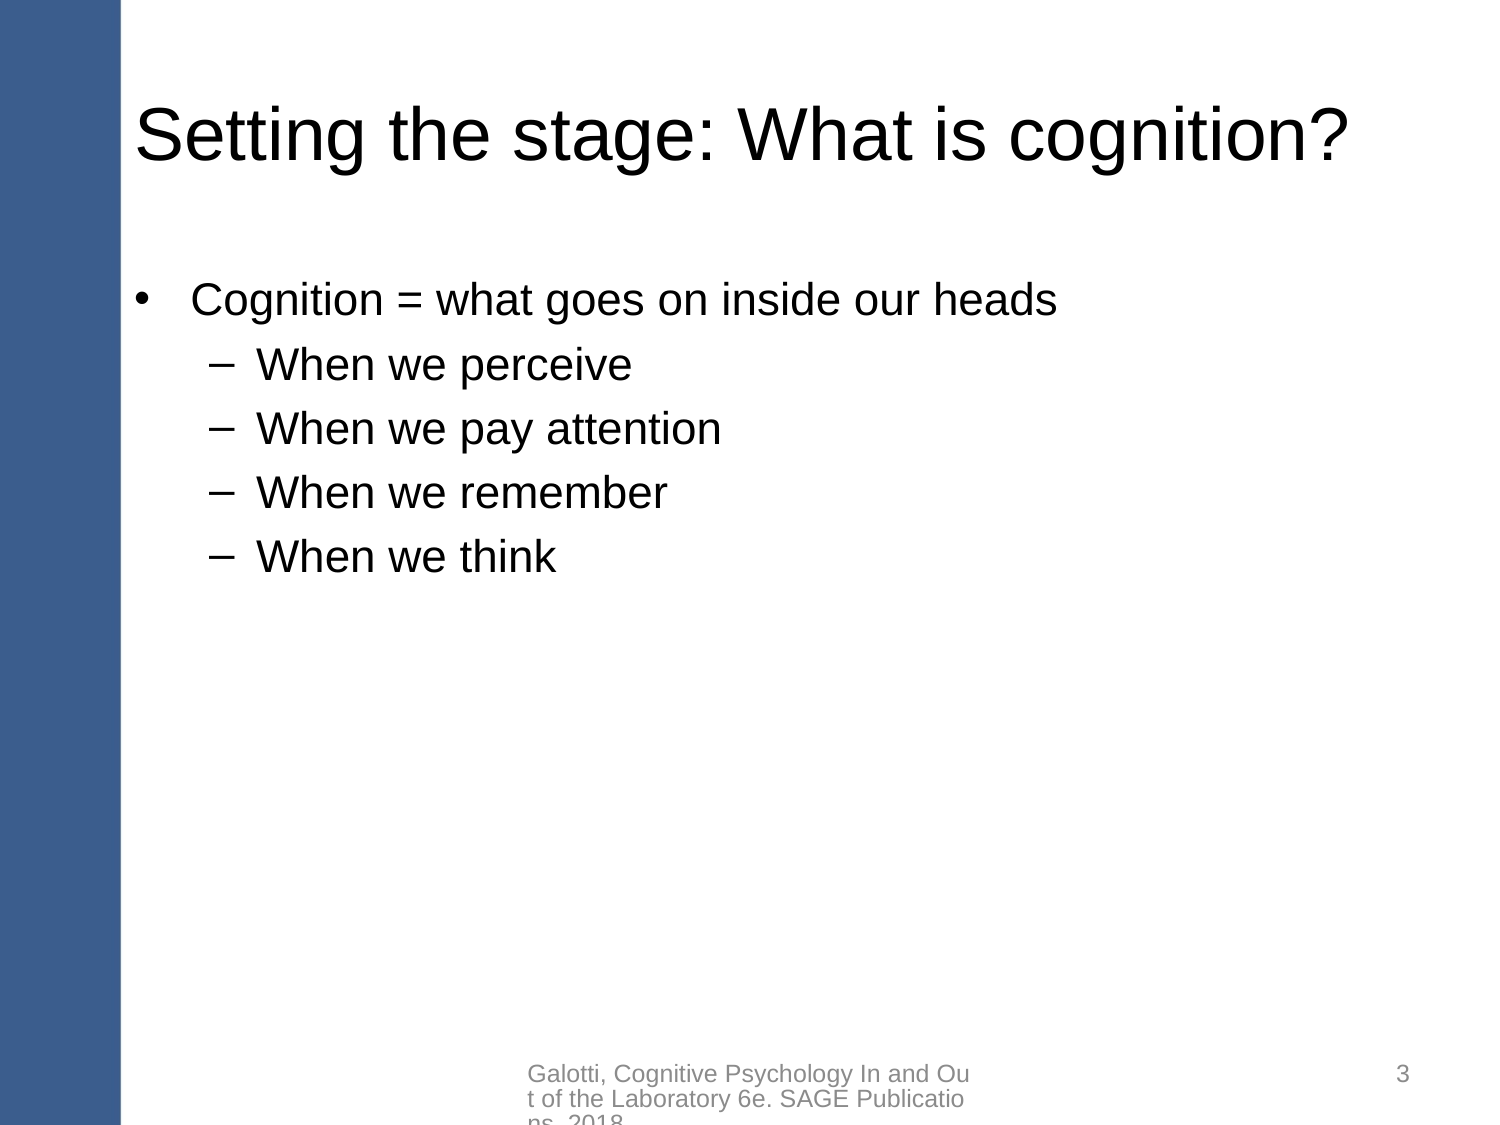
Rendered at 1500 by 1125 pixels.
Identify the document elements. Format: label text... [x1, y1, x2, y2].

list Cognition = what goes on inside our heads When we perceive When we pay attention When we remember When we think [119, 262, 1470, 1005]
slide_number 3 [1074, 1042, 1425, 1103]
title Setting the stage: What is cognition? [119, 36, 1470, 225]
footer Galotti, Cognitive Psychology In and Out of the Laboratory 6e. SAGE Publications, 2018. [512, 1042, 988, 1103]
picture [0, 0, 1500, 1125]
